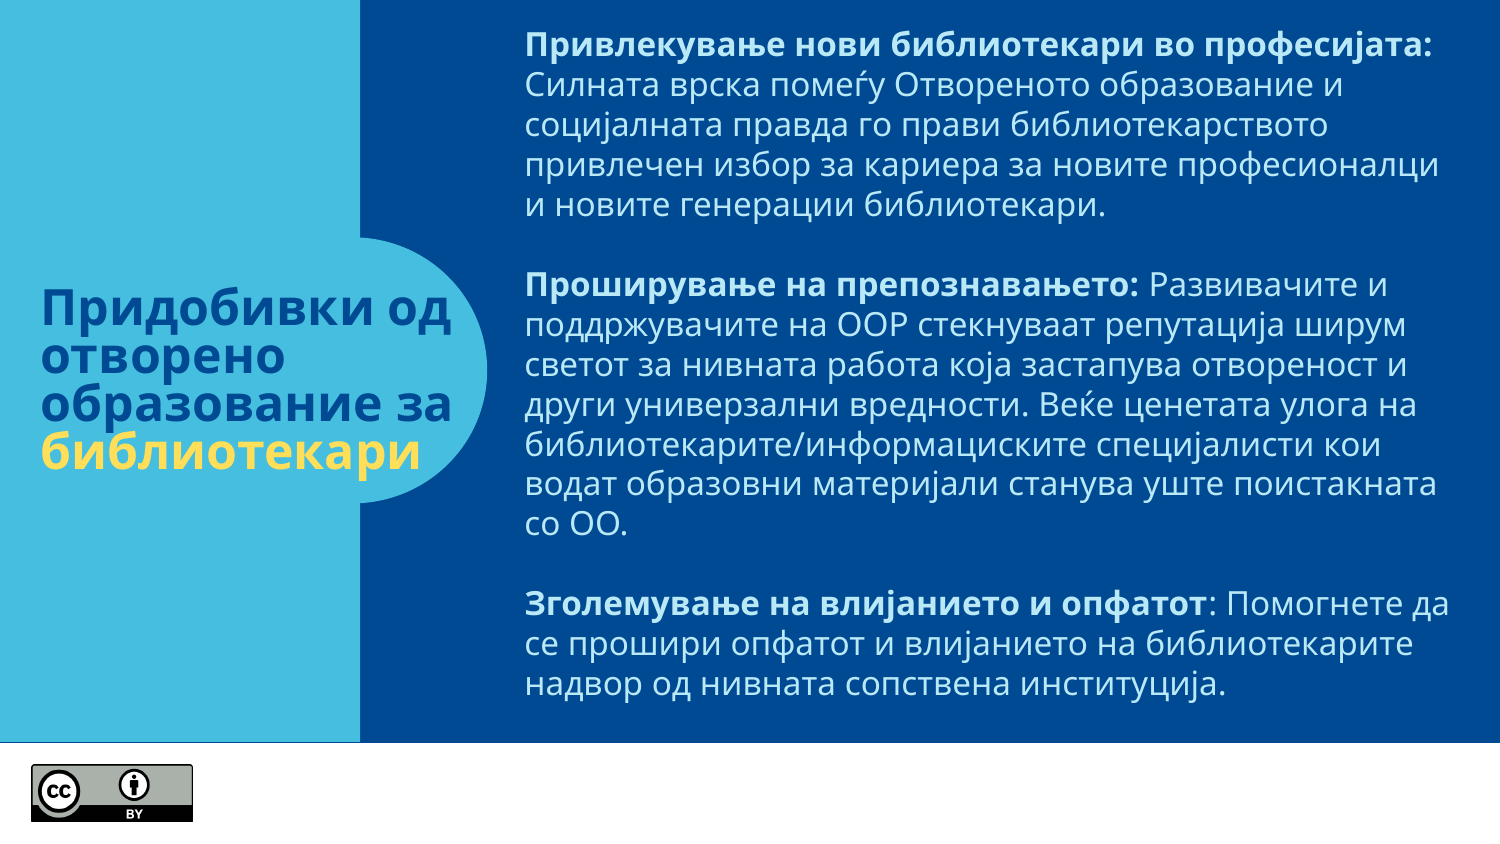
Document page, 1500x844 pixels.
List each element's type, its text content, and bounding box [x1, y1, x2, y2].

text_box Привлекување нови библиотекари во професијата: Силната врска помеѓу Отвореното образование и социјалната правда го прави библиотекарството привлечен избор за кариера за новите професионалци и новите генерации библиотекари. Проширување на препознавањето: Развивачите и поддржувачите на ООР стекнуваат репутација ширум светот за нивната работа која застапува отвореност и други универзални вредности. Веќе ценетата улога на библиотекарите/информациските специјалисти кои водат образовни материјали станува уште поистакната со ОО. Зголемување на влијанието и опфатот: Помогнете да се прошири опфатот и влијанието на библиотекарите надвор од нивната сопствена институција. [509, 8, 1481, 718]
text_box [263, 237, 443, 271]
text_box Придобивки од отворено образование за библиотекари [25, 271, 488, 494]
picture [31, 764, 193, 822]
text_box [302, 494, 403, 504]
text_box [0, 0, 361, 742]
text_box [0, 750, 1500, 844]
